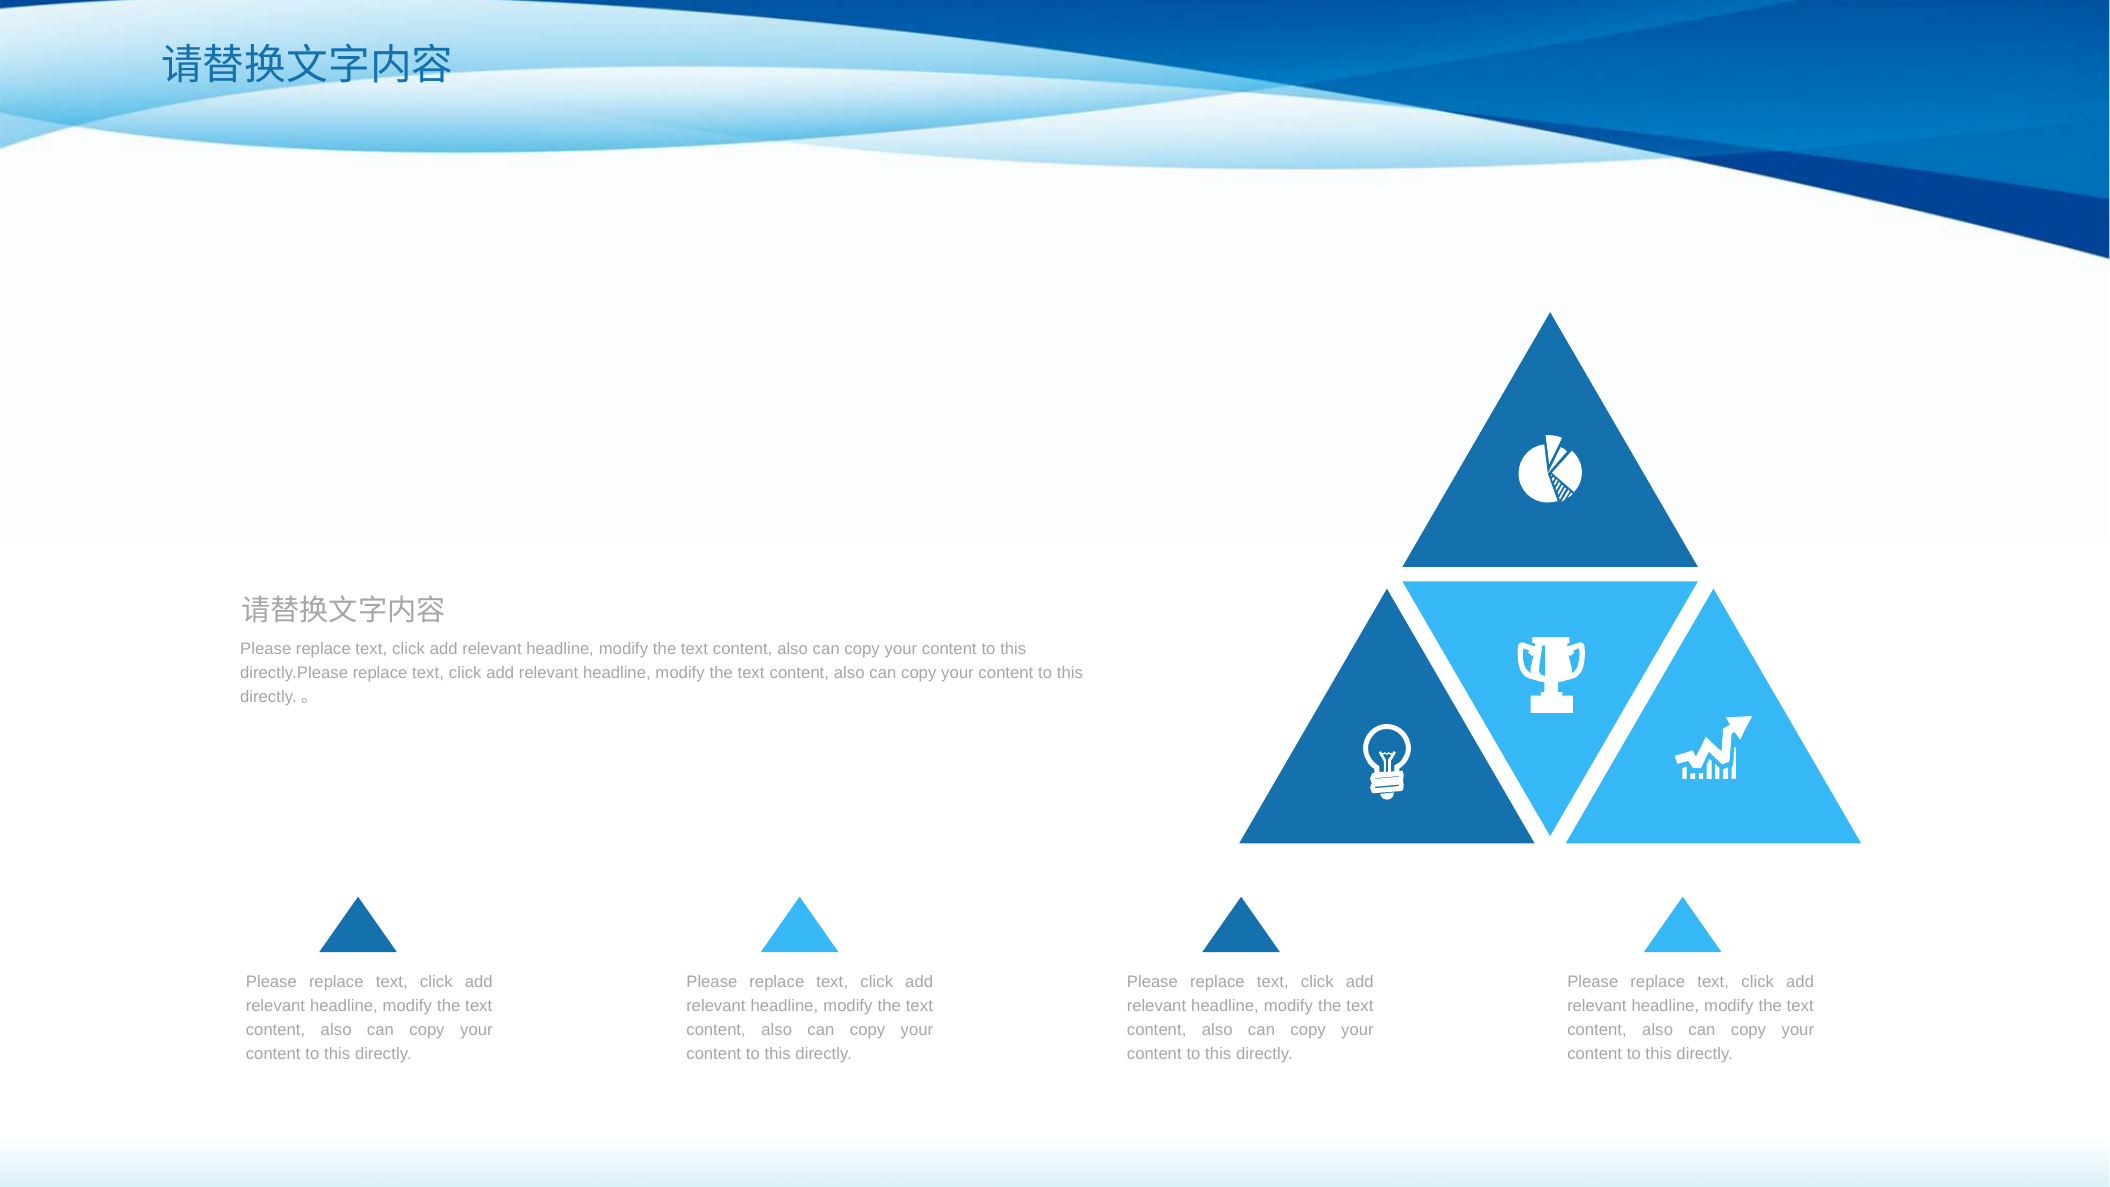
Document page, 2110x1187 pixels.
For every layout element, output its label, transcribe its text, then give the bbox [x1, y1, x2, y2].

text_box Please replace text, click add relevant headline, modify the text content, also can copy your content to this directly.Please replace text, click add relevant headline, modify the text content, also can copy your content to this directly.。 [225, 626, 1143, 713]
text_box [317, 894, 399, 954]
text_box [758, 894, 841, 954]
text_box Please replace text, click add relevant headline, modify the text content, also can copy your content to this directly. [1552, 959, 1830, 1070]
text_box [1239, 588, 1535, 844]
text_box 请替换文字内容 [145, 22, 500, 94]
text_box Please replace text, click add relevant headline, modify the text content, also can copy your content to this directly. [671, 959, 949, 1070]
picture [0, 0, 2110, 1187]
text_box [1565, 588, 1862, 844]
text_box [1200, 894, 1283, 954]
text_box [1641, 894, 1724, 954]
text_box Please replace text, click add relevant headline, modify the text content, also can copy your content to this directly. [1112, 959, 1389, 1070]
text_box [1402, 312, 1698, 567]
text_box 请替换文字内容 [226, 577, 461, 626]
text_box Please replace text, click add relevant headline, modify the text content, also can copy your content to this directly. [231, 959, 508, 1070]
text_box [1402, 581, 1698, 837]
